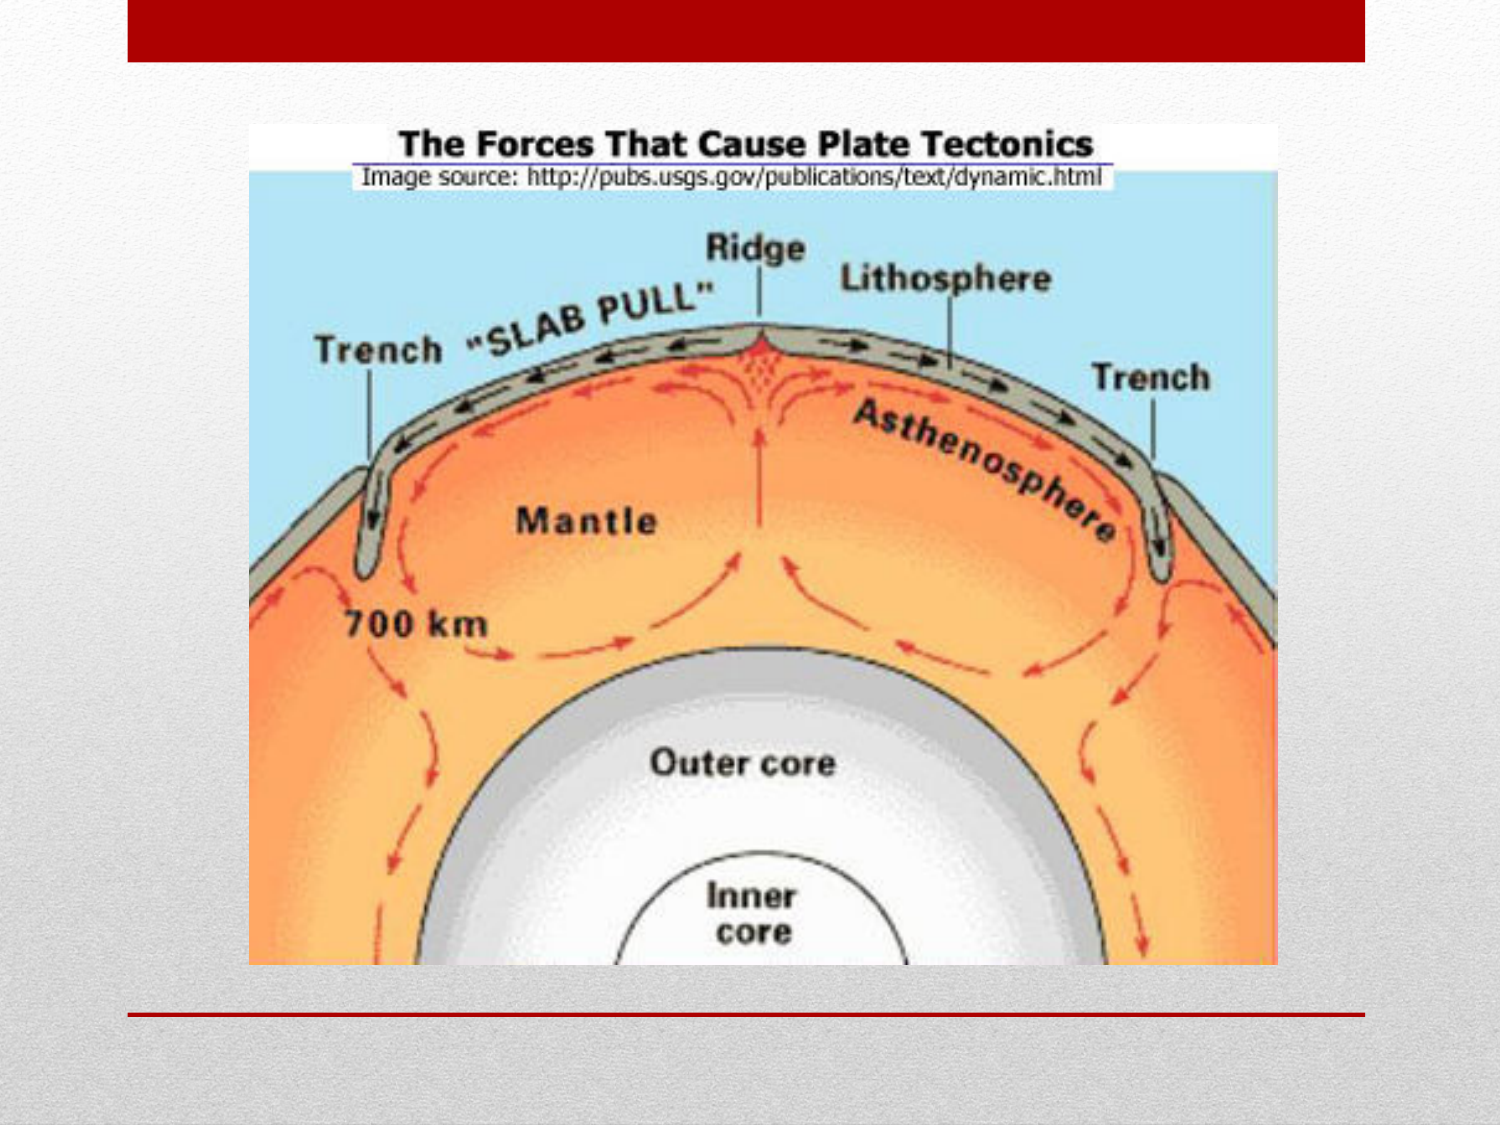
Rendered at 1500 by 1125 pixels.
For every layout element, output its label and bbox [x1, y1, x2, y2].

picture [249, 124, 1279, 966]
